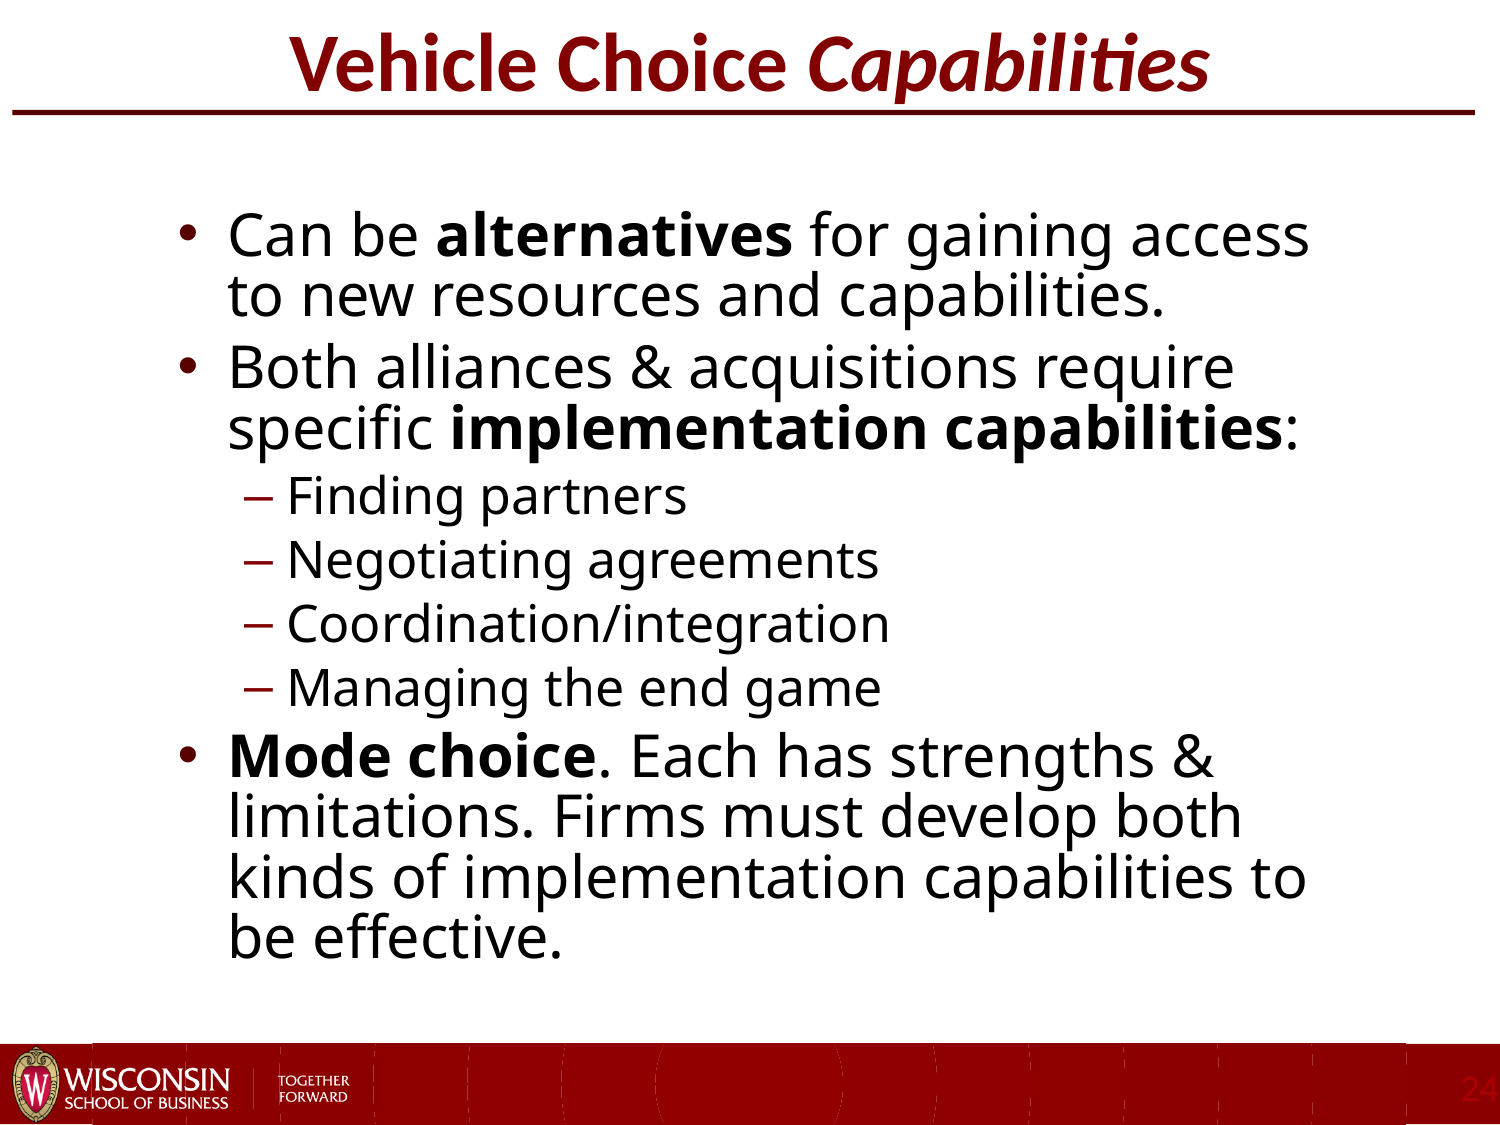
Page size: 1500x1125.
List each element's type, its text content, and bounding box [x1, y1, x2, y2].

picture [12, 1046, 350, 1123]
list Can be alternatives for gaining access to new resources and capabilities. Both alliances & acquisitions require specific implementation capabilities: Finding partners Negotiating agreements Coordination/integration Managing the end game Mode choice. Each has strengths & limitations. Firms must develop both kinds of implementation capabilities to be effective. [162, 200, 1338, 1000]
title Vehicle Choice Capabilities [24, 24, 1475, 112]
